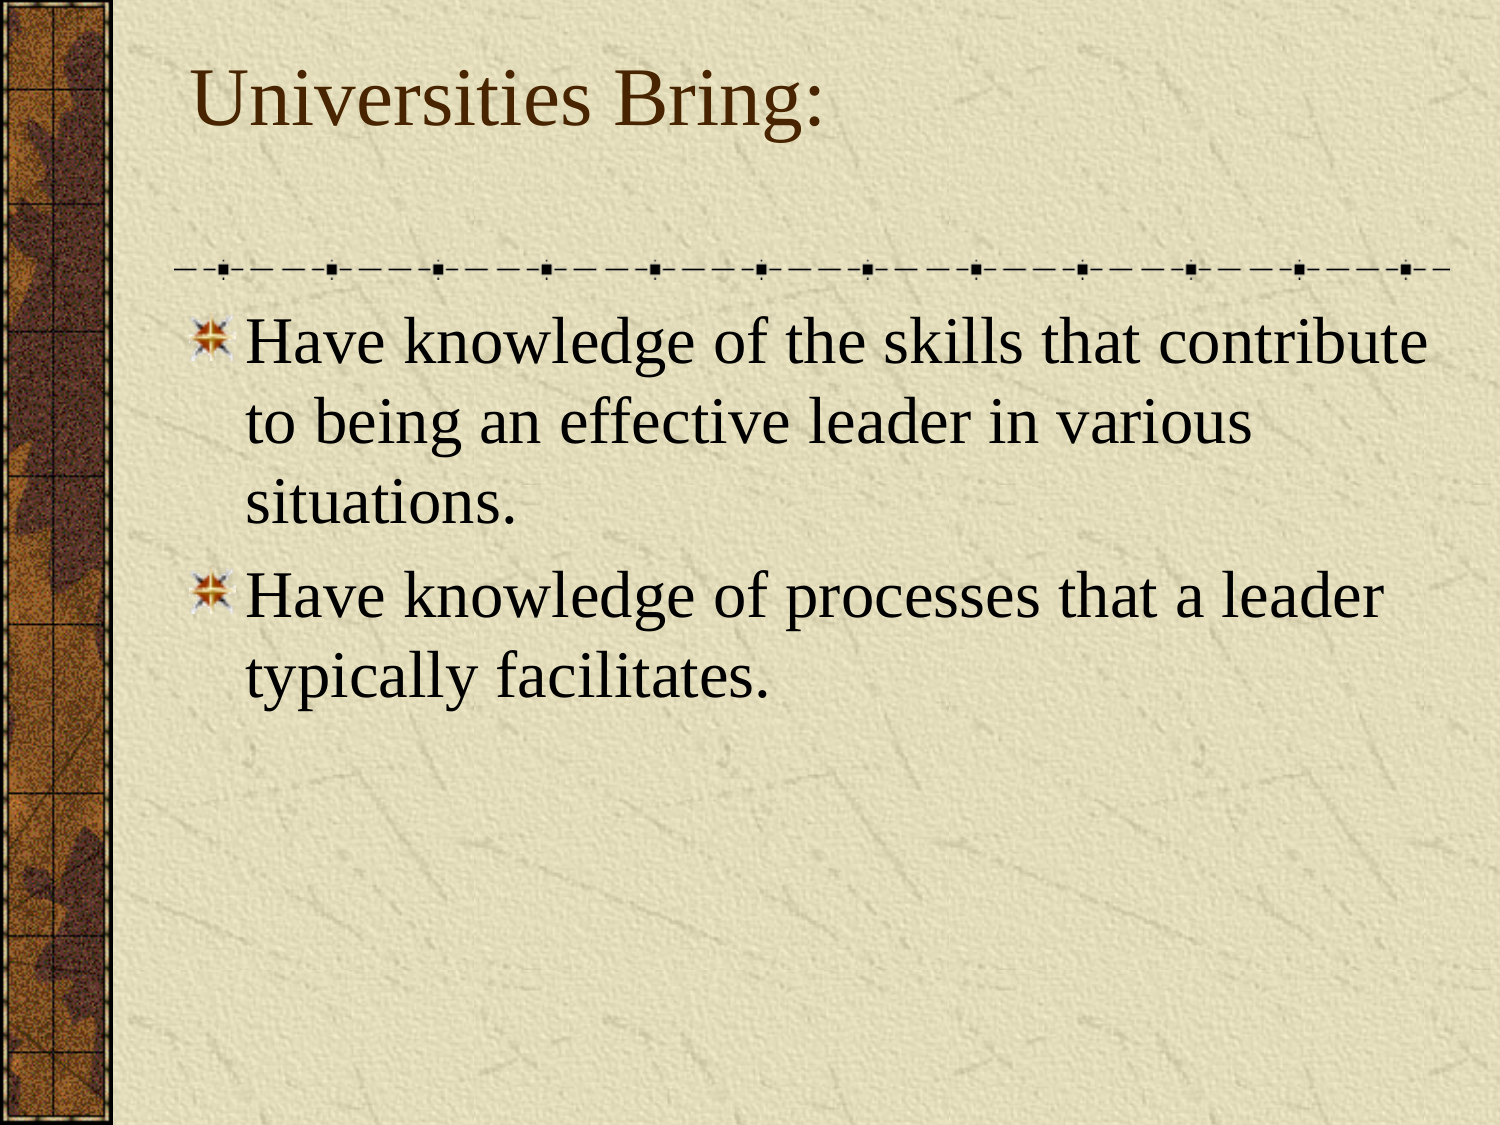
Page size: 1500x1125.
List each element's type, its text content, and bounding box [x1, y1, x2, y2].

list Have knowledge of the skills that contribute to being an effective leader in various situations. Have knowledge of processes that a leader typically facilitates. [173, 289, 1449, 965]
title Universities Bring: [174, 62, 1451, 251]
picture [0, 0, 1500, 1125]
